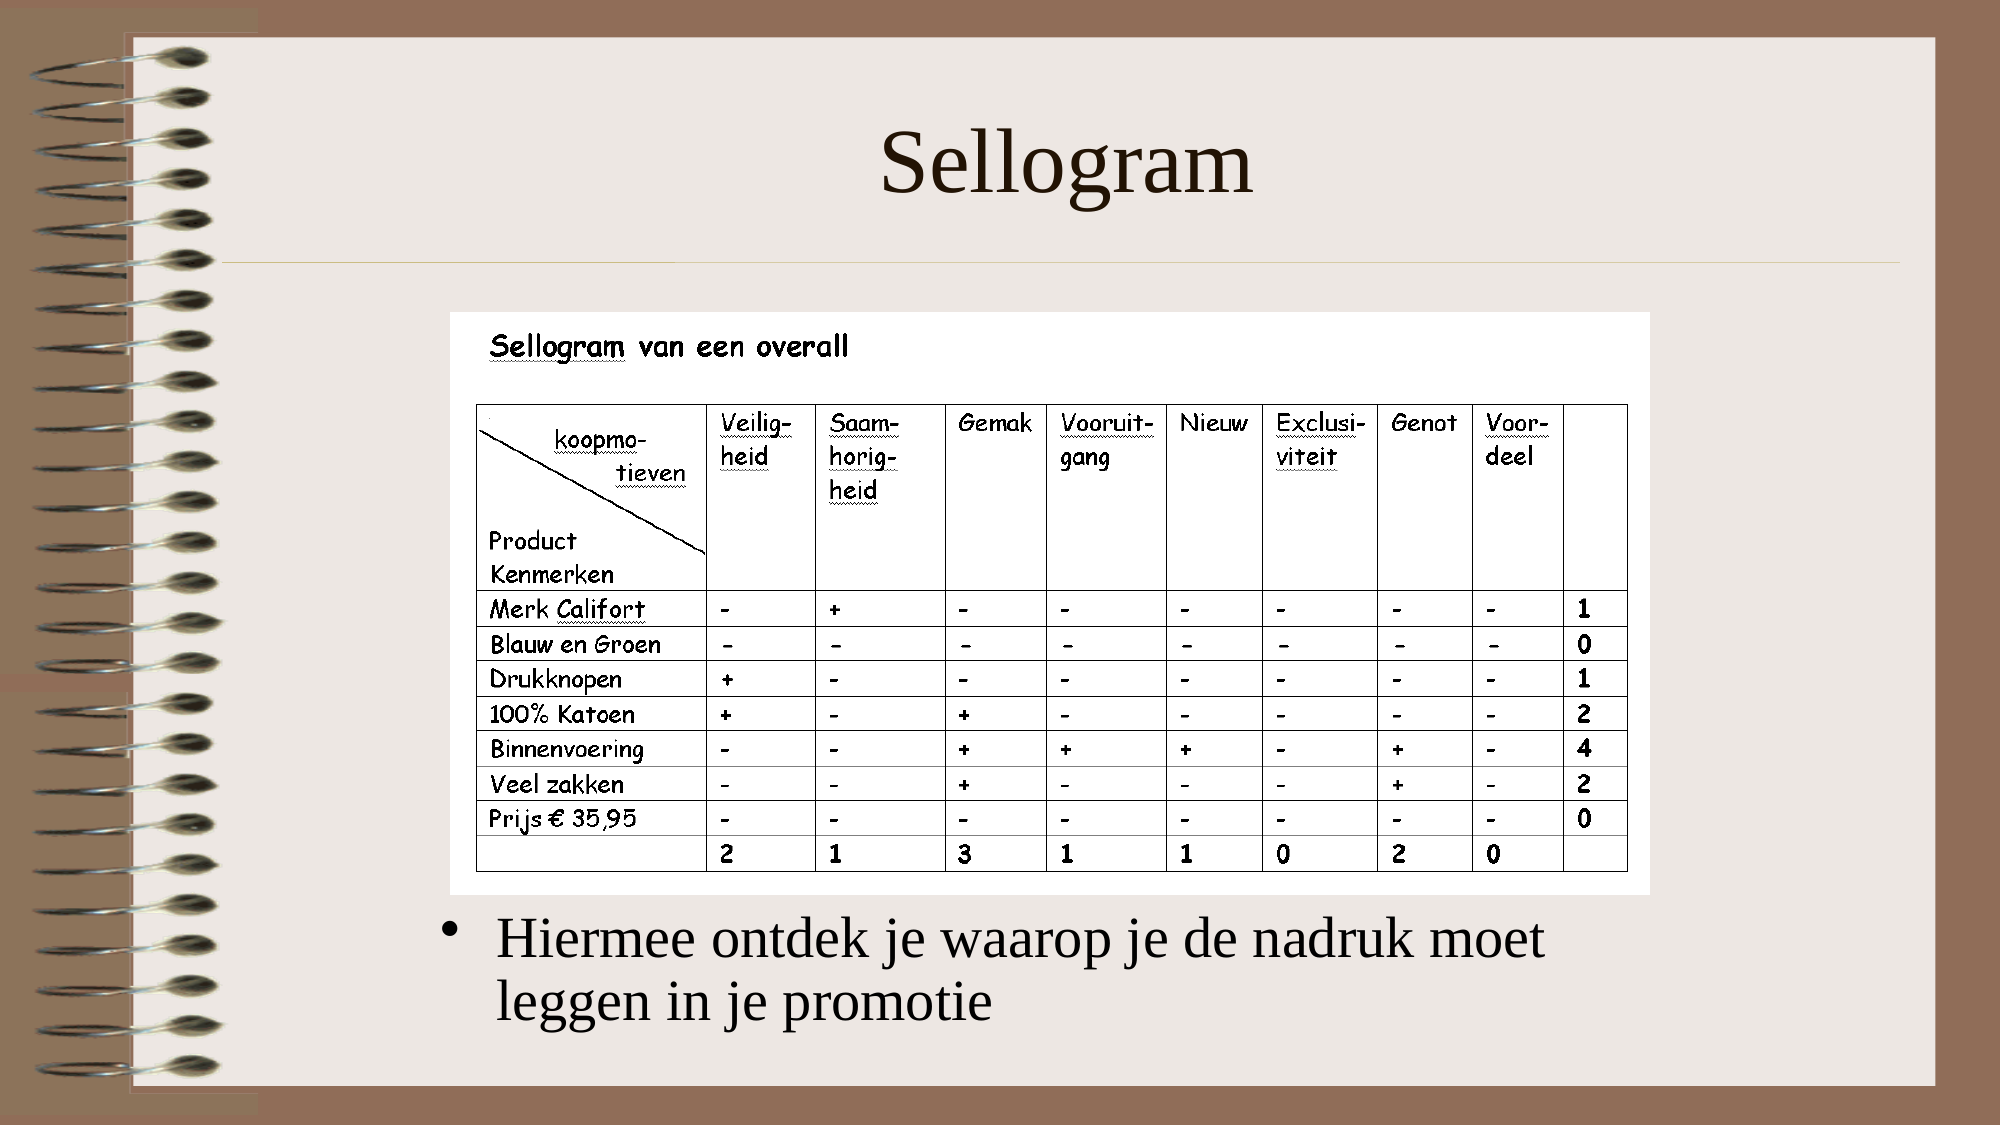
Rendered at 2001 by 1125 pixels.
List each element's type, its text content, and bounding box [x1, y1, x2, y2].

picture [449, 312, 1651, 895]
title Sellogram [233, 62, 1900, 250]
picture [0, 692, 259, 1115]
picture [0, 8, 259, 674]
list Hiermee ontdek je waarop je de nadruk moet leggen in je promotie [425, 900, 1675, 1050]
